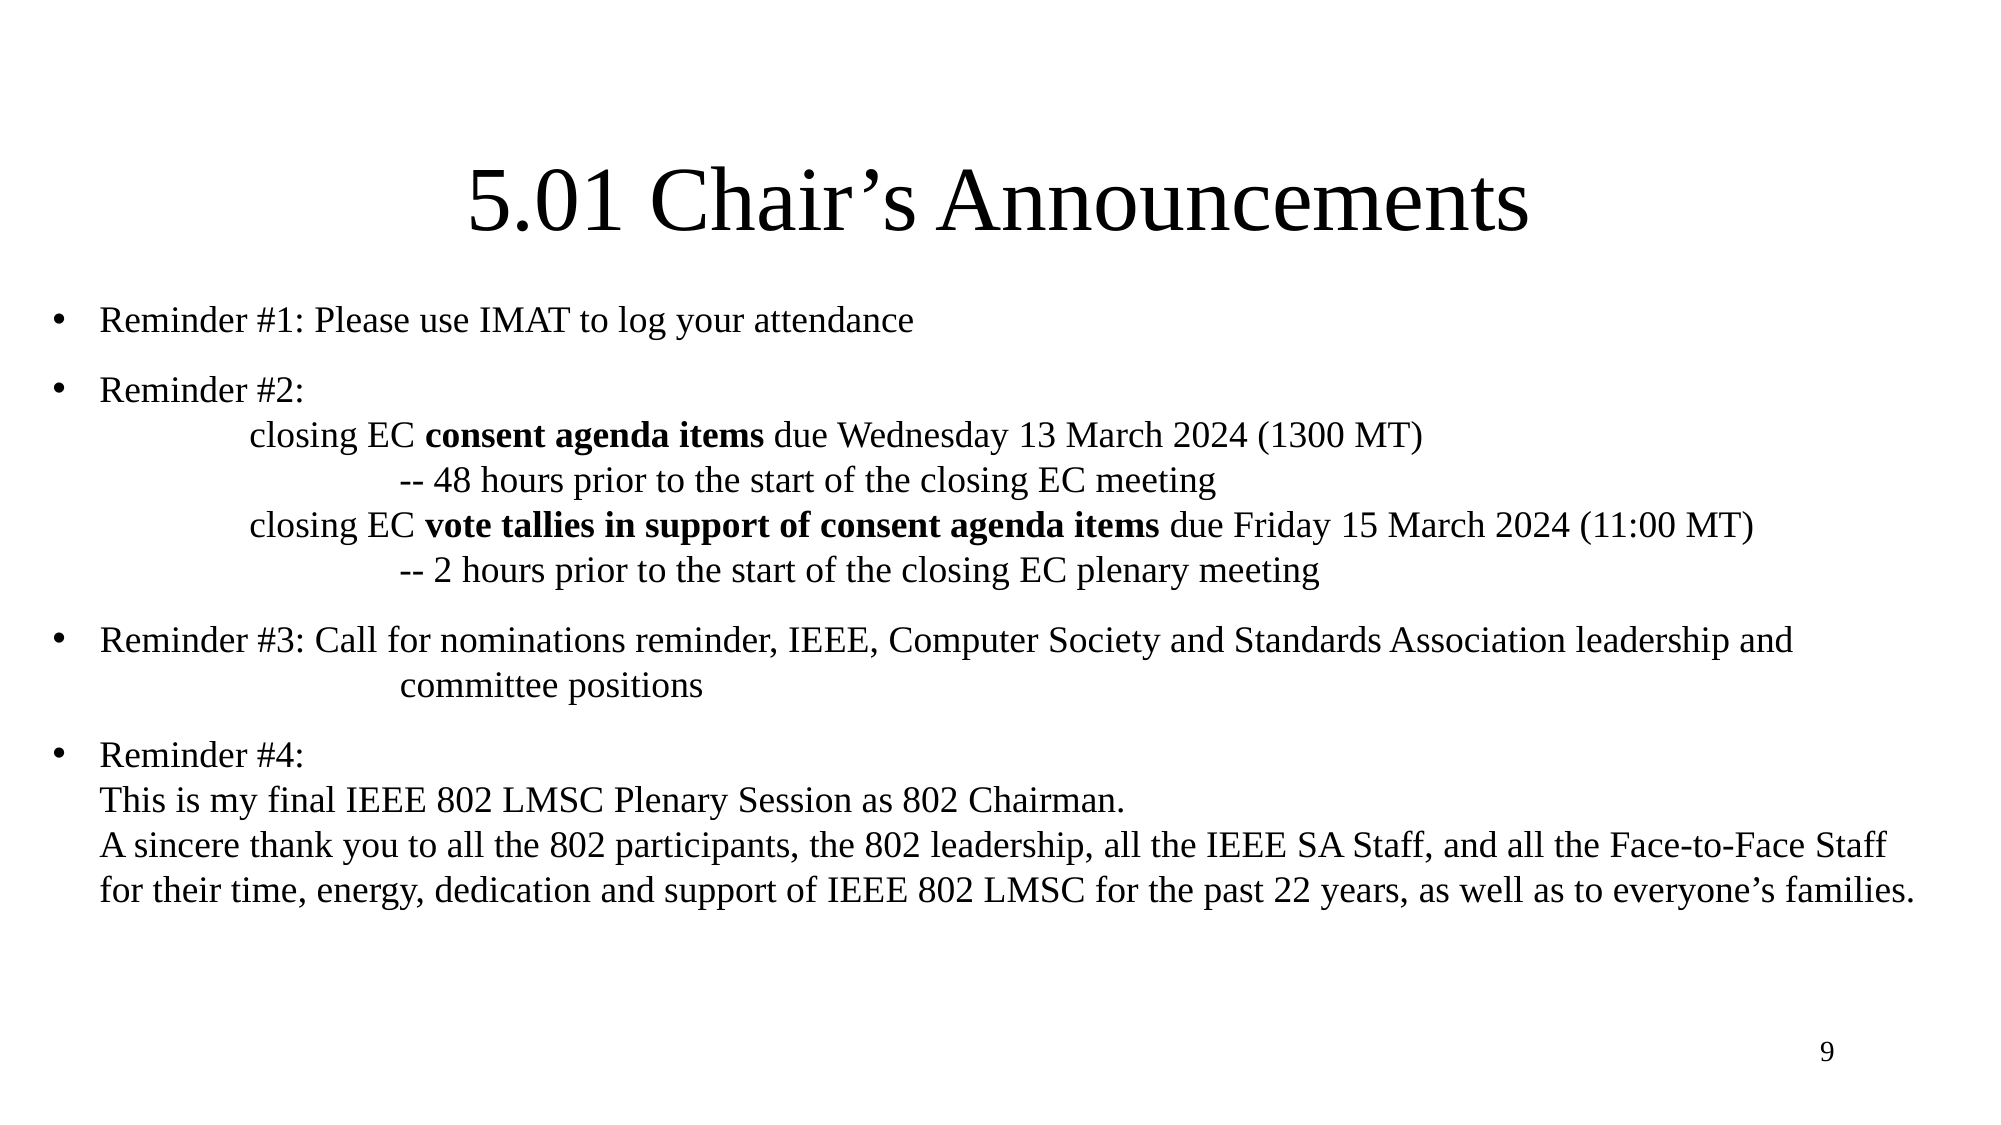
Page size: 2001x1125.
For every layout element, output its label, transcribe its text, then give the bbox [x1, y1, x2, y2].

title 5.01 Chair’s Announcements [149, 99, 1851, 287]
list Reminder #1: Please use IMAT to log your attendance Reminder #2: closing EC consent agenda items due Wednesday 13 March 2024 (1300 MT) -- 48 hours prior to the start of the closing EC meeting closing EC vote tallies in support of consent agenda items due Friday 15 March 2024 (11:00 MT) -- 2 hours prior to the start of the closing EC plenary meeting Reminder #3: Call for nominations reminder, IEEE, Computer Society and Standards Association leadership and committee positions Reminder #4: This is my final IEEE 802 LMSC Plenary Session as 802 Chairman. A sincere thank you to all the 802 participants, the 802 leadership, all the IEEE SA Staff, and all the Face-to-Face Staff for their time, energy, dedication and support of IEEE 802 LMSC for the past 22 years, as well as to everyone’s families. [37, 287, 1951, 1088]
slide_number 9 [1433, 1024, 1851, 1101]
